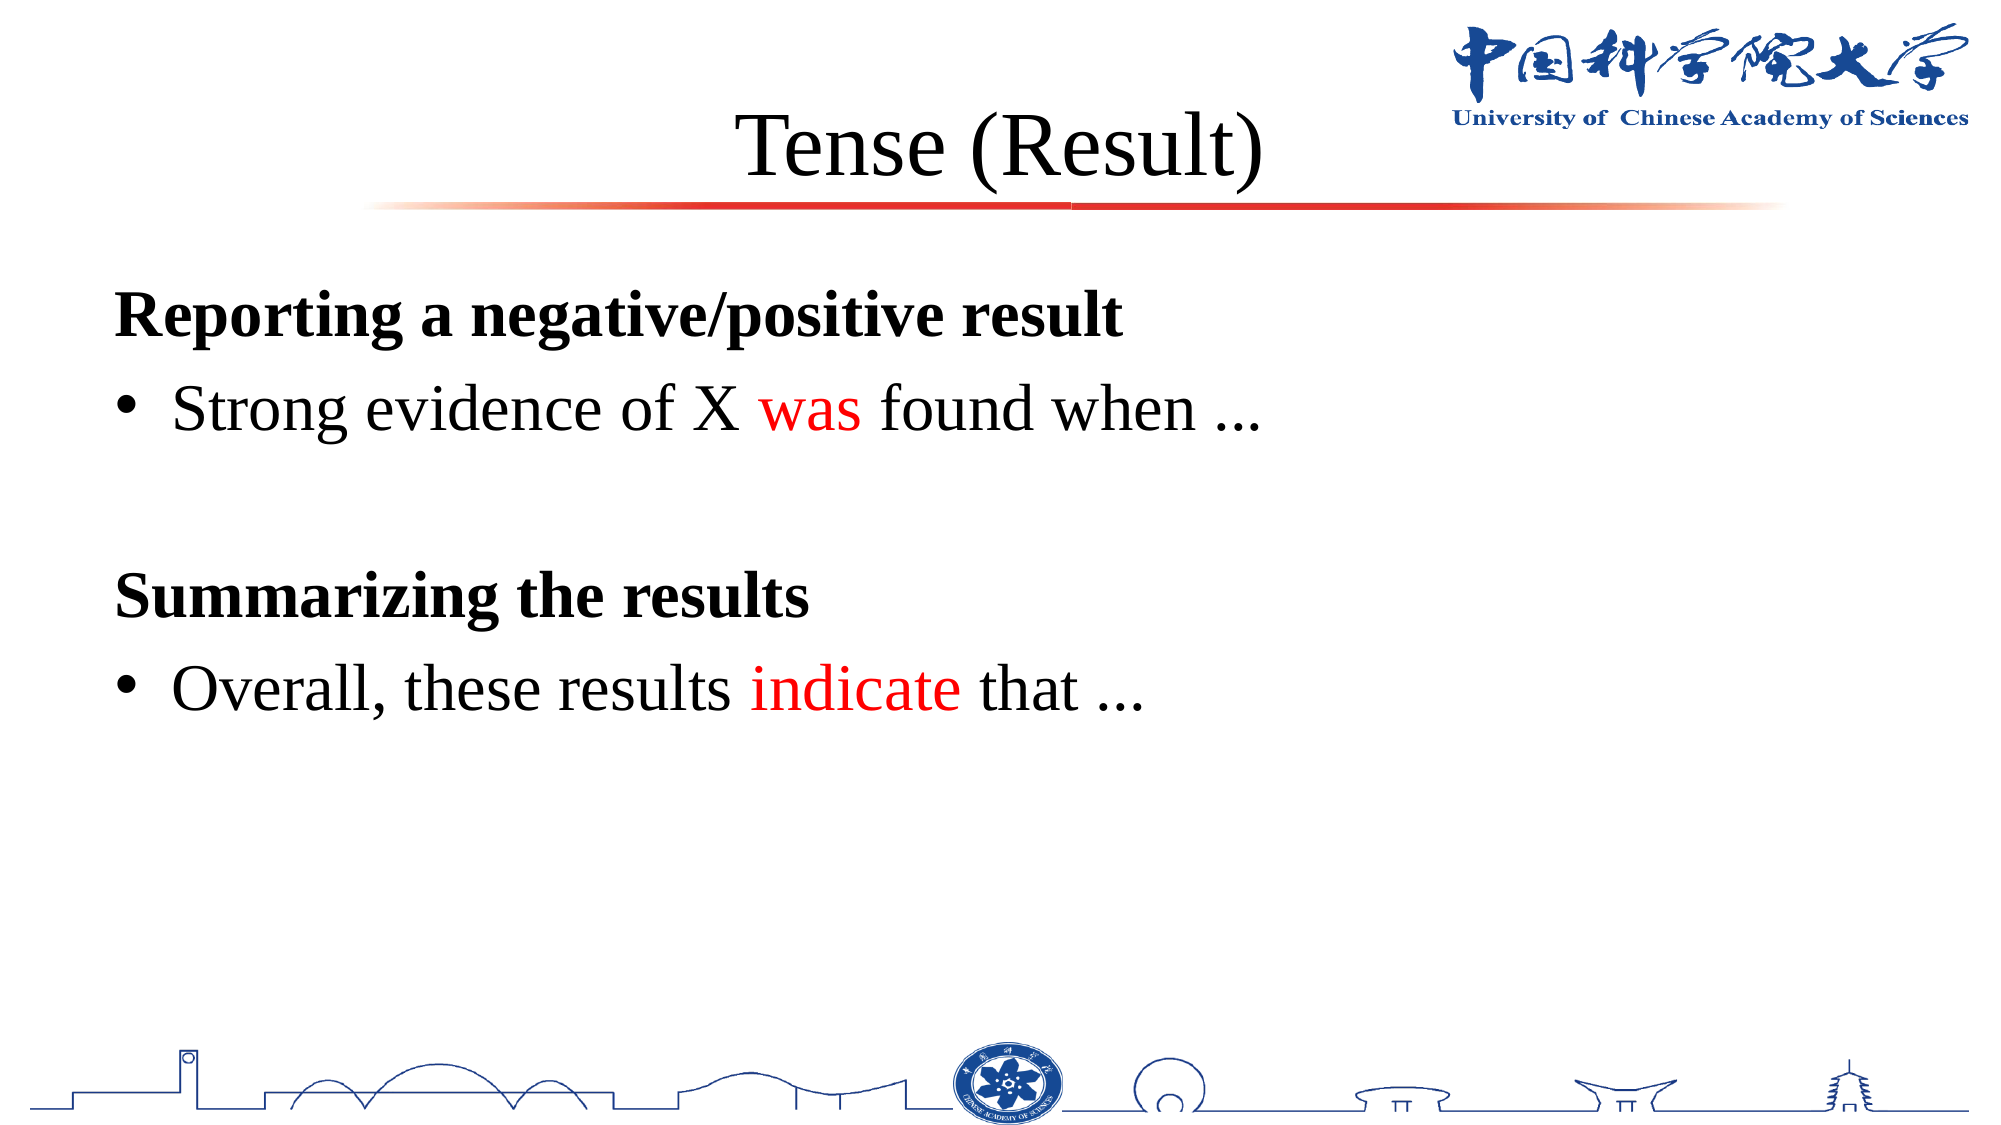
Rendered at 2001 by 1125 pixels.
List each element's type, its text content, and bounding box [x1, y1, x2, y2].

picture [30, 1039, 1969, 1125]
list Reporting a negative/positive result Strong evidence of X was found when ... Summarizing the results Overall, these results indicate that ... [99, 262, 1900, 1005]
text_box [334, 202, 1816, 210]
slide_number [1437, 1065, 1905, 1125]
picture [1437, 23, 1969, 129]
title Tense (Result) [99, 45, 1900, 233]
